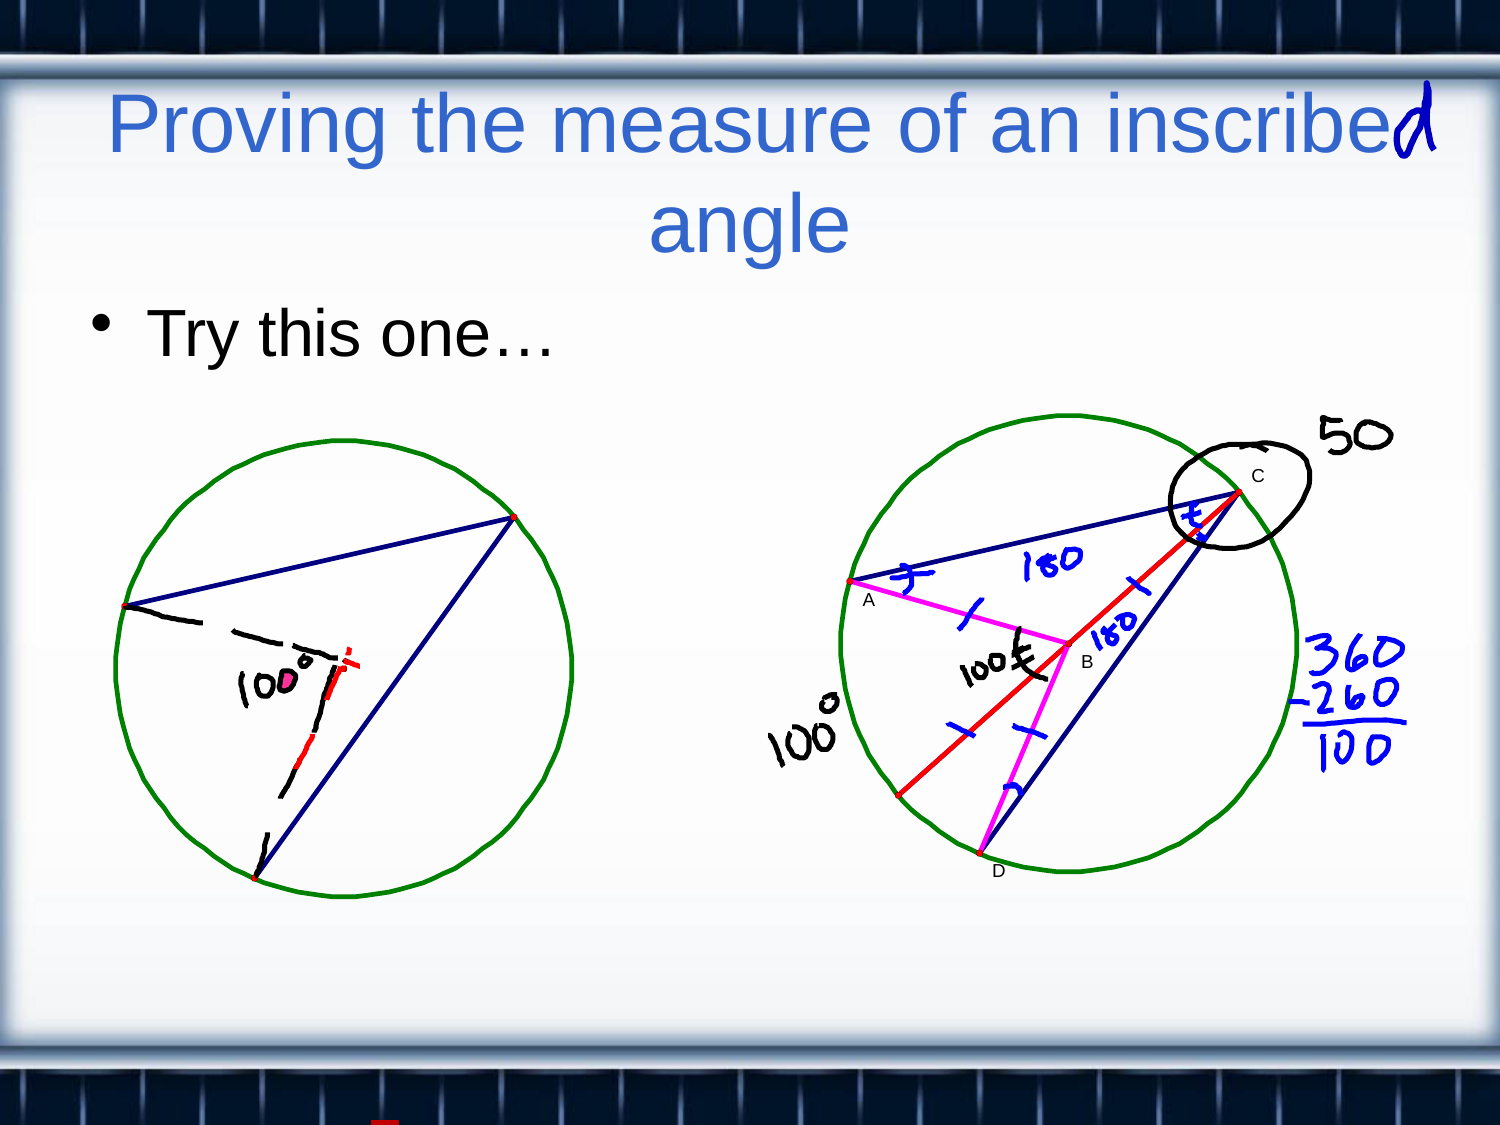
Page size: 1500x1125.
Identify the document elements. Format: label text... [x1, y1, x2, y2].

text_box [768, 734, 785, 767]
list Try this one… [74, 282, 1426, 1026]
text_box [1321, 416, 1351, 454]
text_box [1355, 421, 1392, 449]
picture [0, 0, 1500, 1125]
text_box [787, 726, 810, 759]
text_box [1396, 82, 1435, 157]
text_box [1288, 633, 1407, 771]
title Proving the measure of an inscribe angle [74, 87, 1426, 251]
text_box [813, 724, 817, 746]
